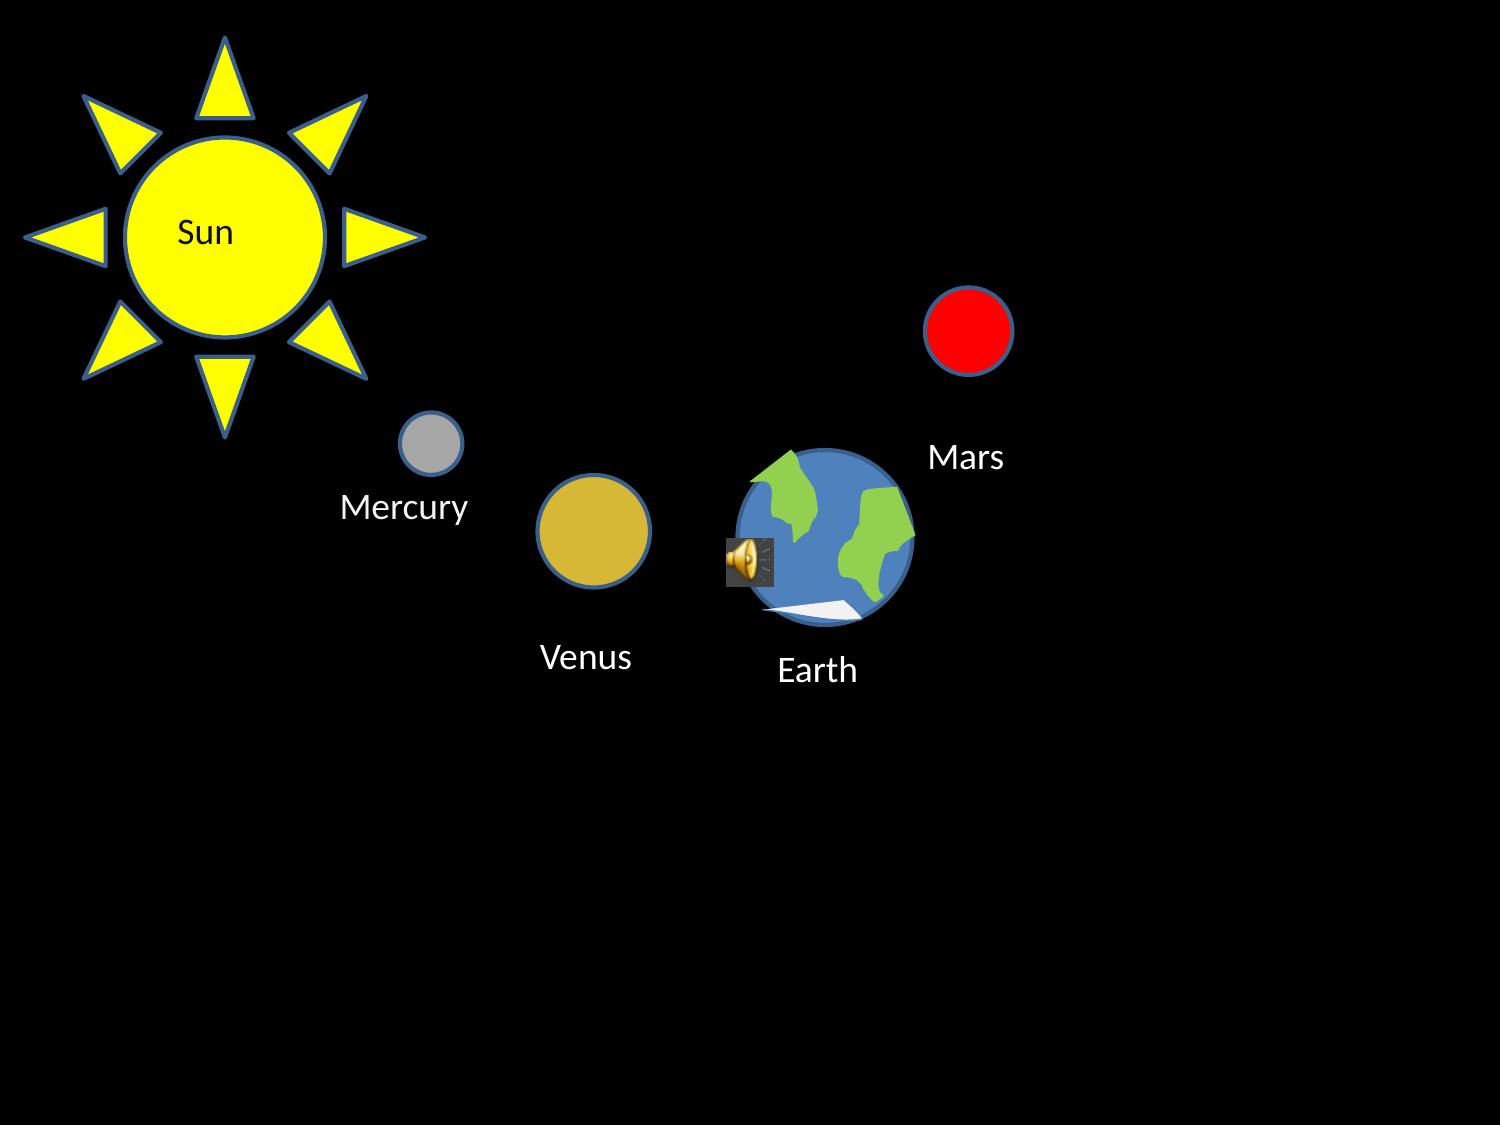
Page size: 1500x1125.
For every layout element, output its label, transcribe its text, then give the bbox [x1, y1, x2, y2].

text_box Earth [762, 637, 913, 698]
text_box [122, 135, 328, 340]
text_box [81, 94, 163, 176]
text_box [737, 449, 916, 626]
text_box [286, 299, 369, 381]
text_box [342, 206, 428, 269]
text_box Sun [162, 199, 300, 260]
picture [724, 537, 776, 588]
text_box Venus [524, 624, 675, 685]
text_box [194, 35, 256, 121]
text_box [194, 354, 256, 440]
text_box [397, 410, 465, 474]
text_box [922, 285, 1015, 378]
text_box [22, 206, 108, 269]
text_box Mars [912, 424, 1025, 485]
text_box Mercury [324, 474, 538, 535]
text_box [81, 299, 163, 381]
text_box [286, 94, 369, 176]
text_box [535, 472, 653, 590]
